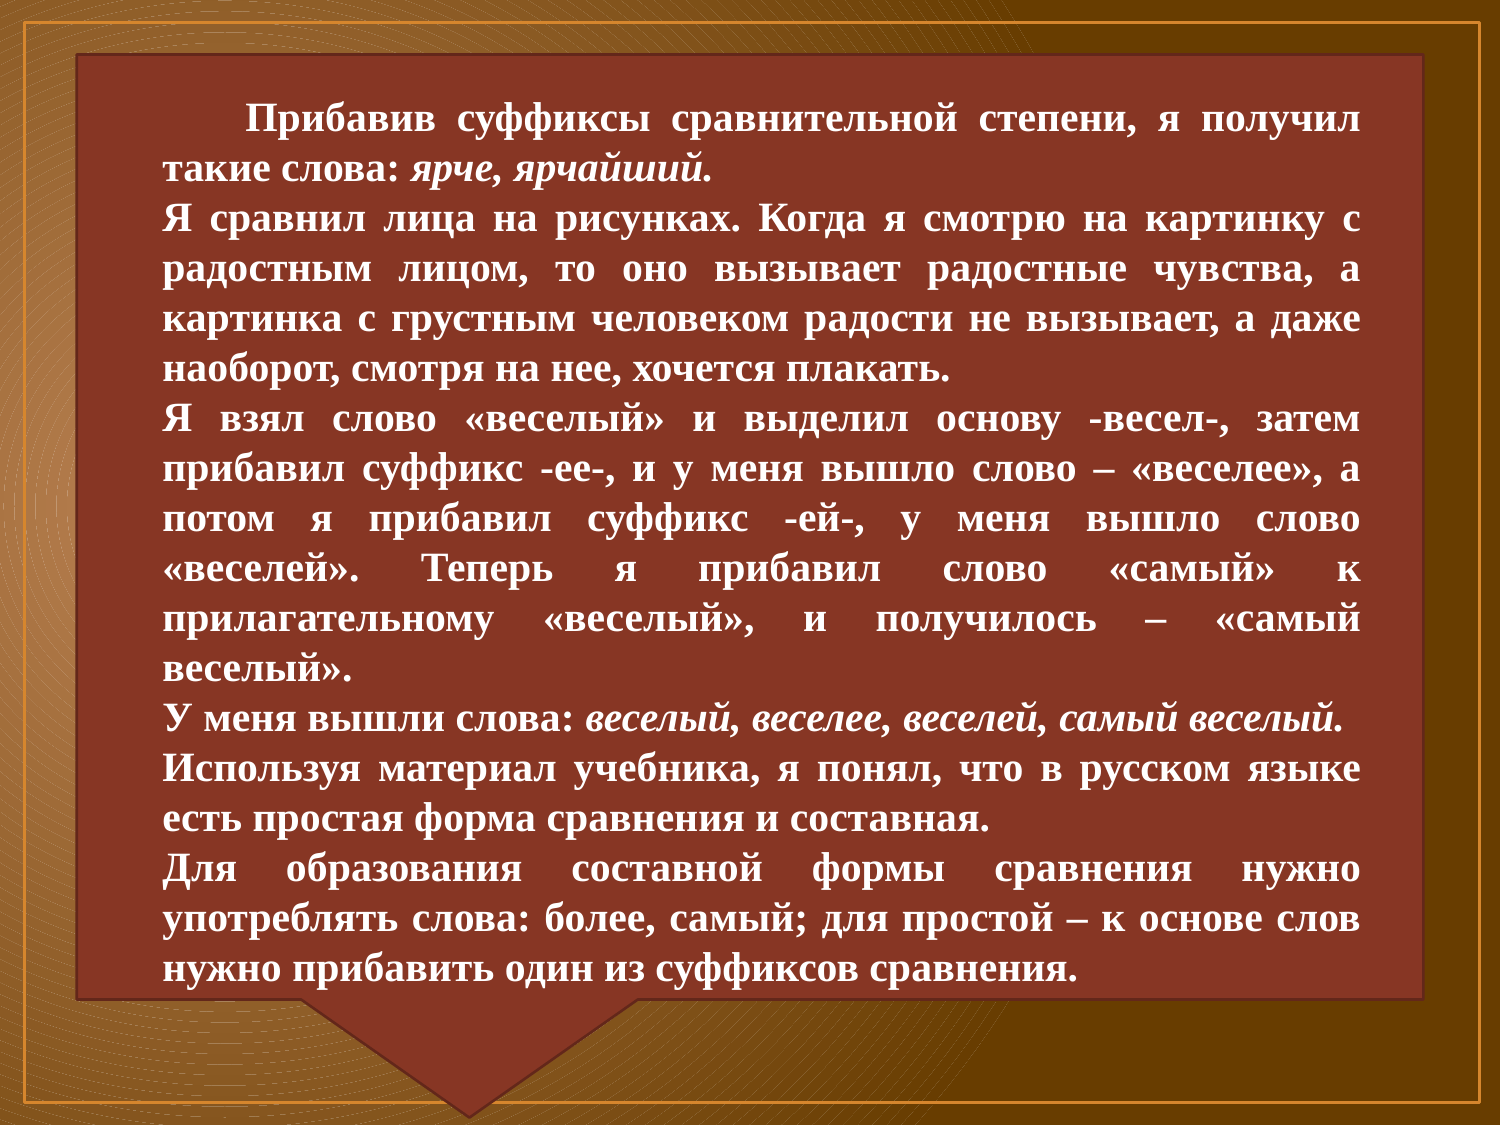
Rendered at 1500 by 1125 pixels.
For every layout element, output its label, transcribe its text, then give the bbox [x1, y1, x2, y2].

text_box Прибавив суффиксы сравнительной степени, я получил такие слова: ярче, ярчайший. Я сравнил лица на рисунках. Когда я смотрю на картинку с радостным лицом, то оно вызывает радостные чувства, а картинка с грустным человеком радости не вызывает, а даже наоборот, смотря на нее, хочется плакать. Я взял слово «веселый» и выделил основу -весел-, затем прибавил суффикс -ее-, и у меня вышло слово – «веселее», а потом я прибавил суффикс -ей-, у меня вышло слово «веселей». Теперь я прибавил слово «самый» к прилагательному «веселый», и получилось – «самый веселый». У меня вышли слова: веселый, веселее, веселей, самый веселый. Используя материал учебника, я понял, что в русском языке есть простая форма сравнения и составная. Для образования составной формы сравнения нужно употреблять слова: более, самый; для простой – к основе слов нужно прибавить один из суффиксов сравнения. [147, 82, 1376, 1048]
text_box [75, 53, 1425, 1001]
text_box [367, 1048, 571, 1119]
